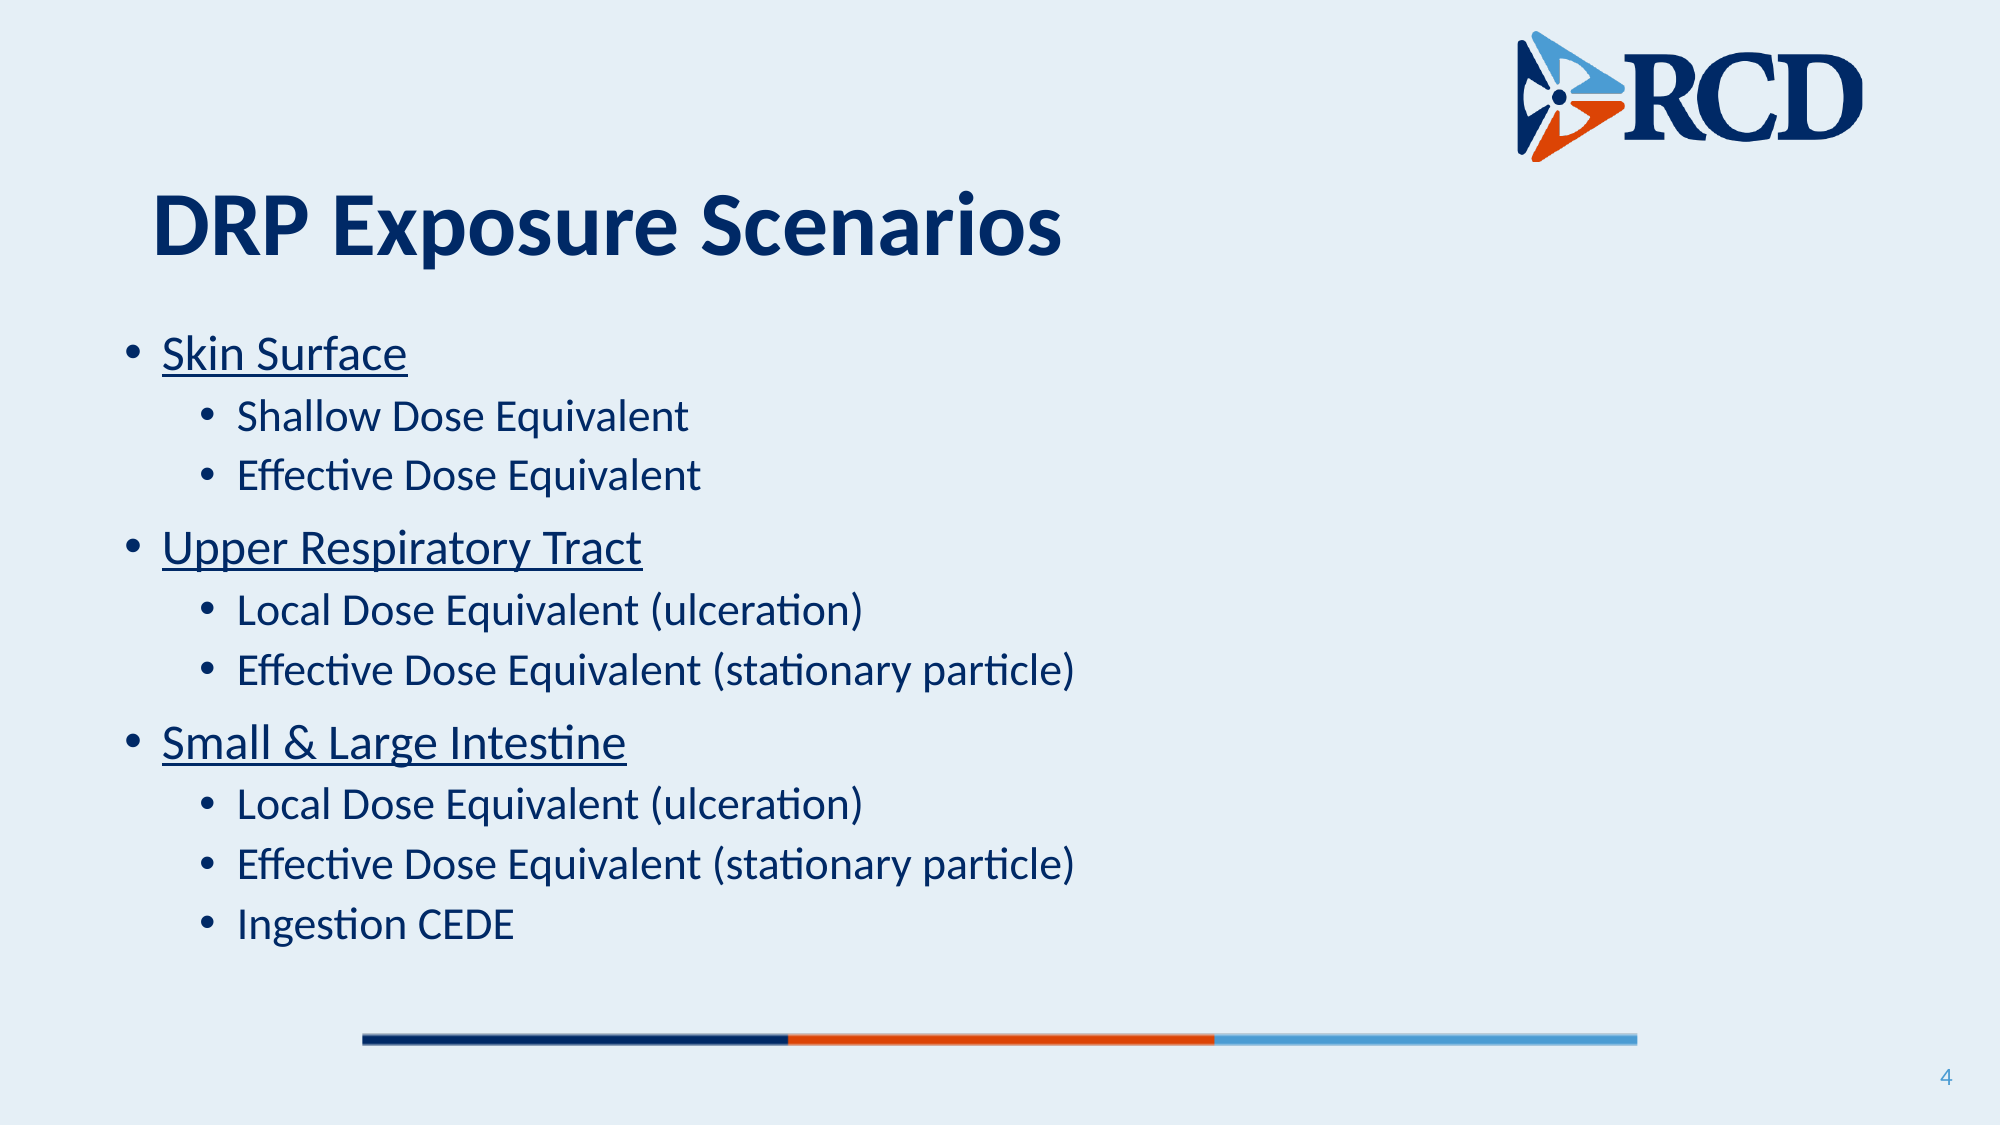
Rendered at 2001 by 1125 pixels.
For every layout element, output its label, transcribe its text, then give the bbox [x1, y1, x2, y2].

list Skin Surface Shallow Dose Equivalent Effective Dose Equivalent Upper Respiratory Tract Local Dose Equivalent (ulceration) Effective Dose Equivalent (stationary particle) Small & Large Intestine Local Dose Equivalent (ulceration) Effective Dose Equivalent (stationary particle) Ingestion CEDE [109, 319, 1931, 1092]
title DRP Exposure Scenarios [137, 143, 1863, 309]
slide_number 4 [1517, 1045, 1968, 1106]
